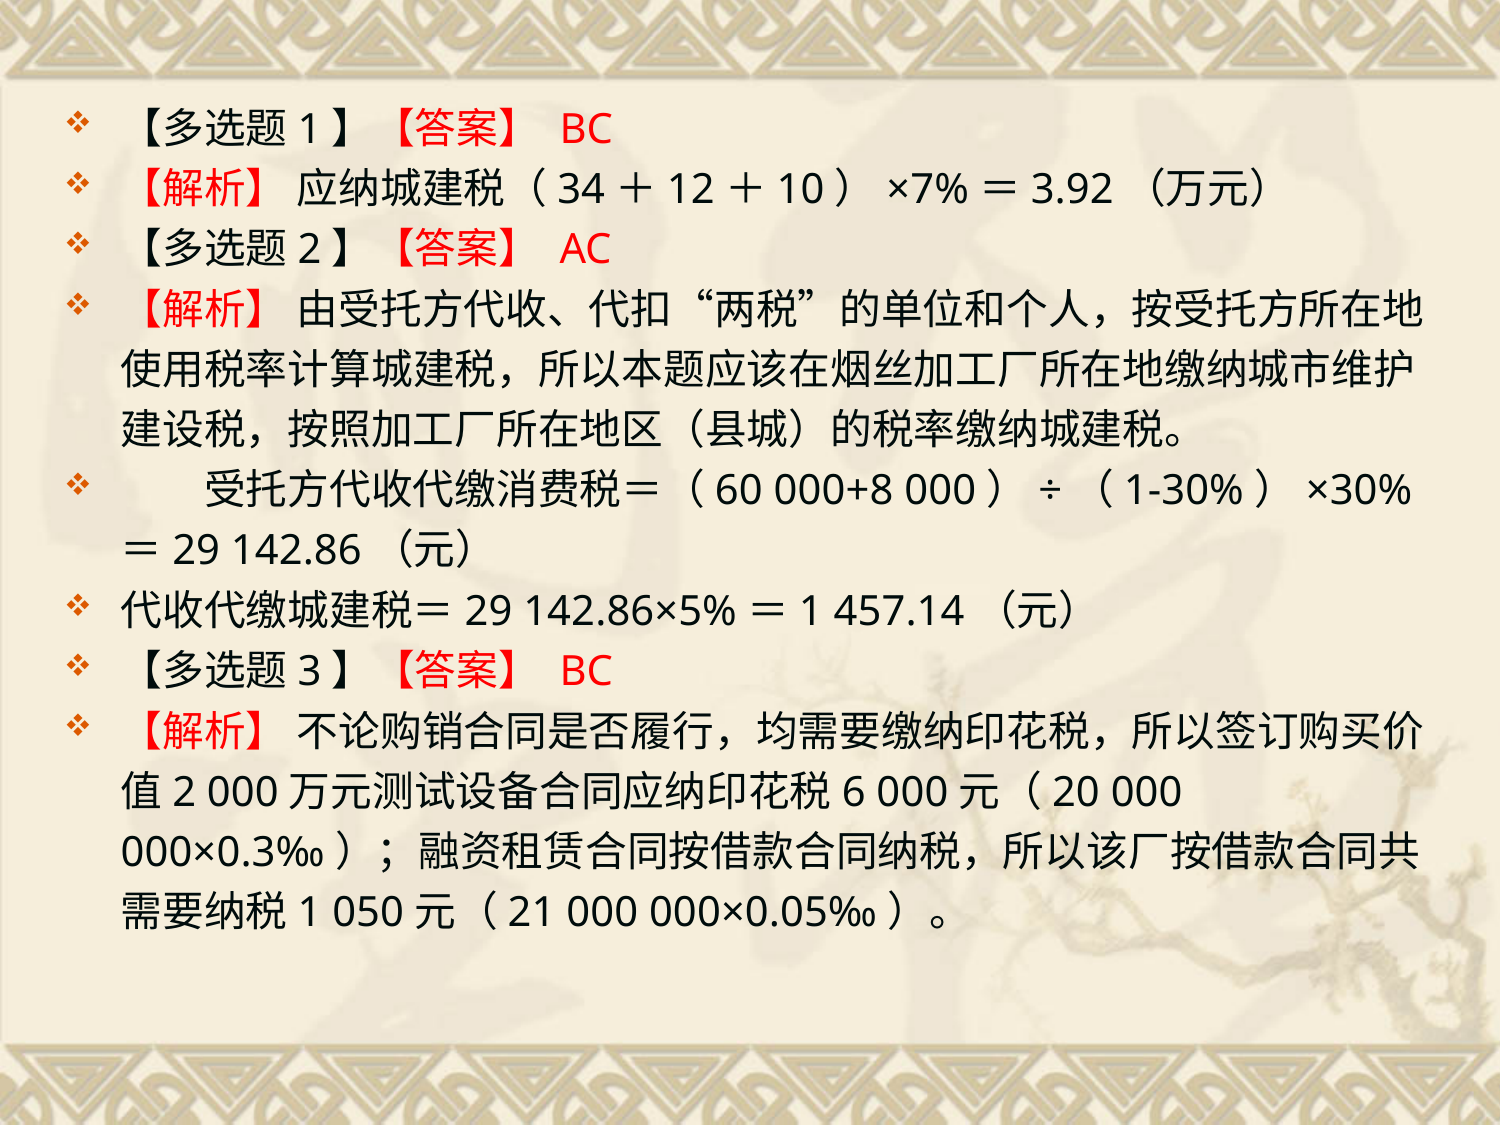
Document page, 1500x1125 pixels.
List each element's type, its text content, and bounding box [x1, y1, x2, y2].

list 【多选题1】【答案】 BC 【解析】 应纳城建税（34＋12＋10）×7%＝3.92（万元） 【多选题2】【答案】 AC 【解析】 由受托方代收、代扣“两税”的单位和个人，按受托方所在地使用税率计算城建税，所以本题应该在烟丝加工厂所在地缴纳城市维护建设税，按照加工厂所在地区（县城）的税率缴纳城建税。 受托方代收代缴消费税＝（60 000+8 000）÷（1-30%）×30%＝29 142.86（元） 代收代缴城建税＝29 142.86×5%＝1 457.14（元） 【多选题3】【答案】 BC 【解析】 不论购销合同是否履行，均需要缴纳印花税，所以签订购买价值2 000万元测试设备合同应纳印花税6 000元（20 000 000×0.3‰）；融资租赁合同按借款合同纳税，所以该厂按借款合同共需要纳税1 050元（21 000 000×0.05‰）。 [49, 83, 1451, 1001]
picture [0, 0, 1500, 1125]
